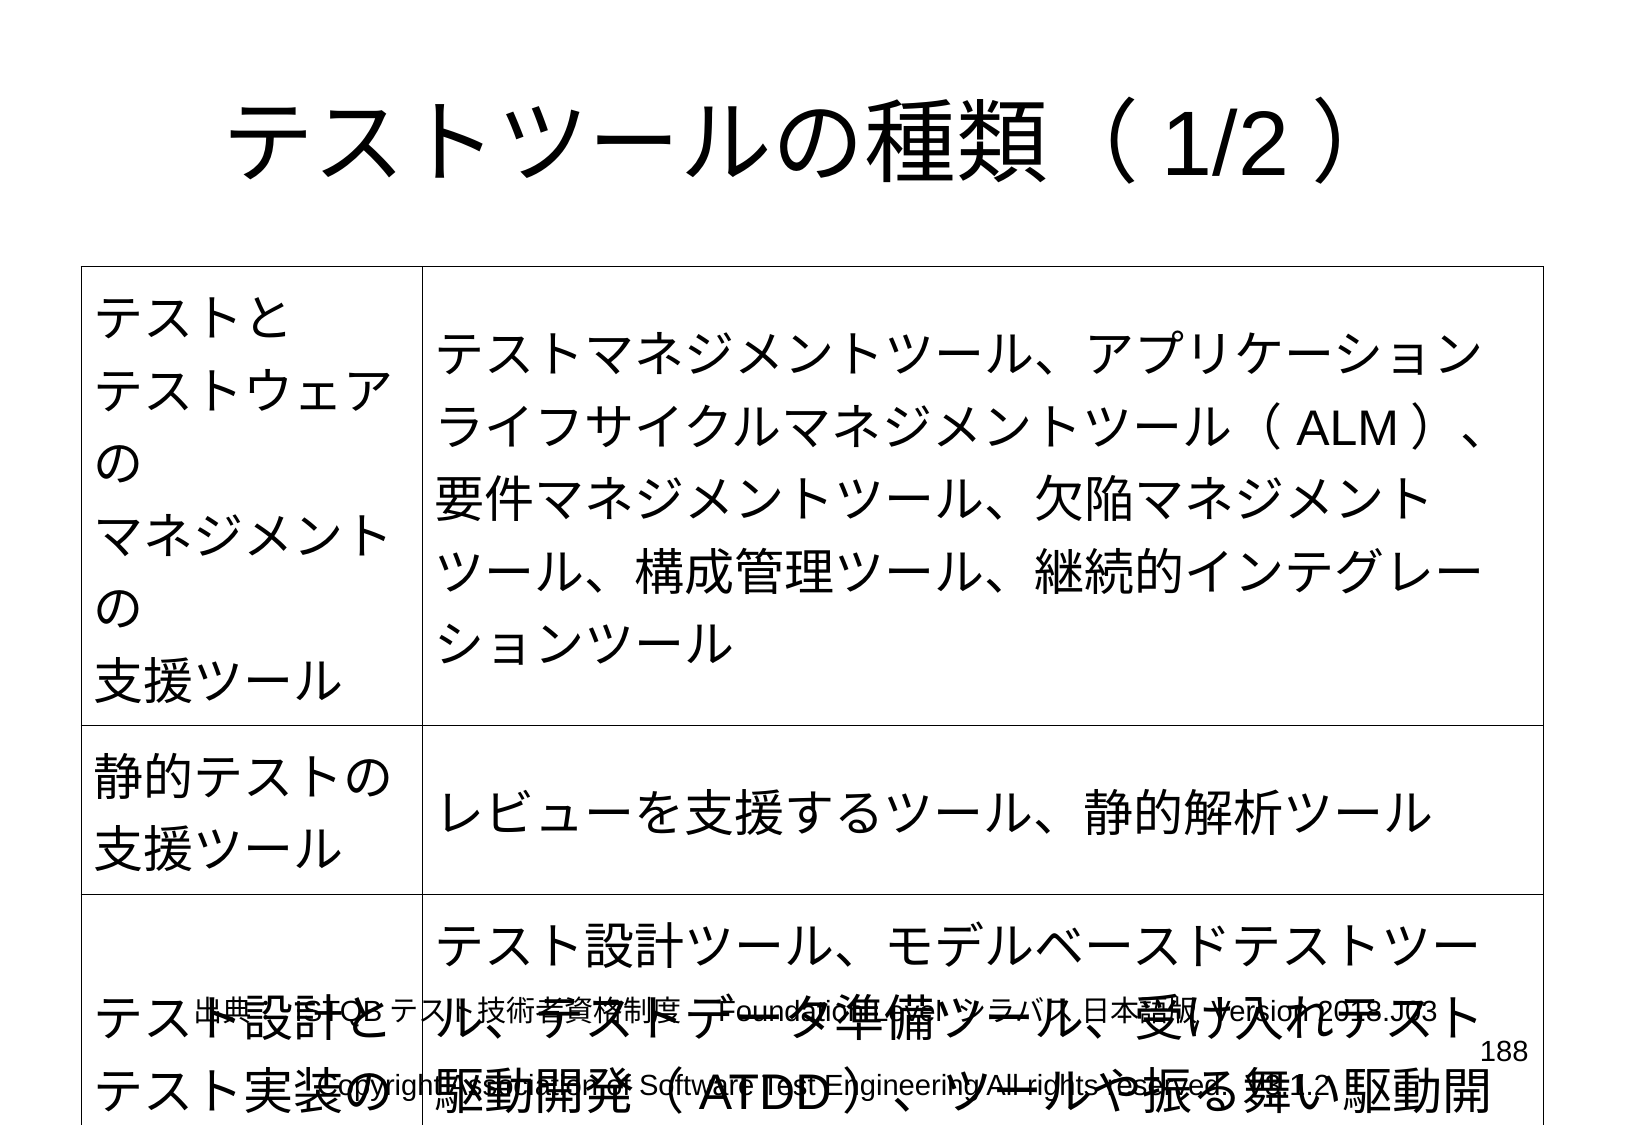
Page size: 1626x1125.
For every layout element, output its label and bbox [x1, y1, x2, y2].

table_cell [423, 1035, 1543, 1125]
title [80, 44, 1544, 233]
table_cell [423, 726, 1543, 894]
table_cell [82, 895, 422, 984]
table_header [423, 267, 1543, 725]
text_box [51, 984, 1580, 1035]
table_cell [82, 1035, 422, 1125]
table_cell [423, 895, 1543, 984]
footer [233, 1058, 1416, 1103]
table_header [82, 267, 422, 725]
table_cell [82, 726, 422, 894]
